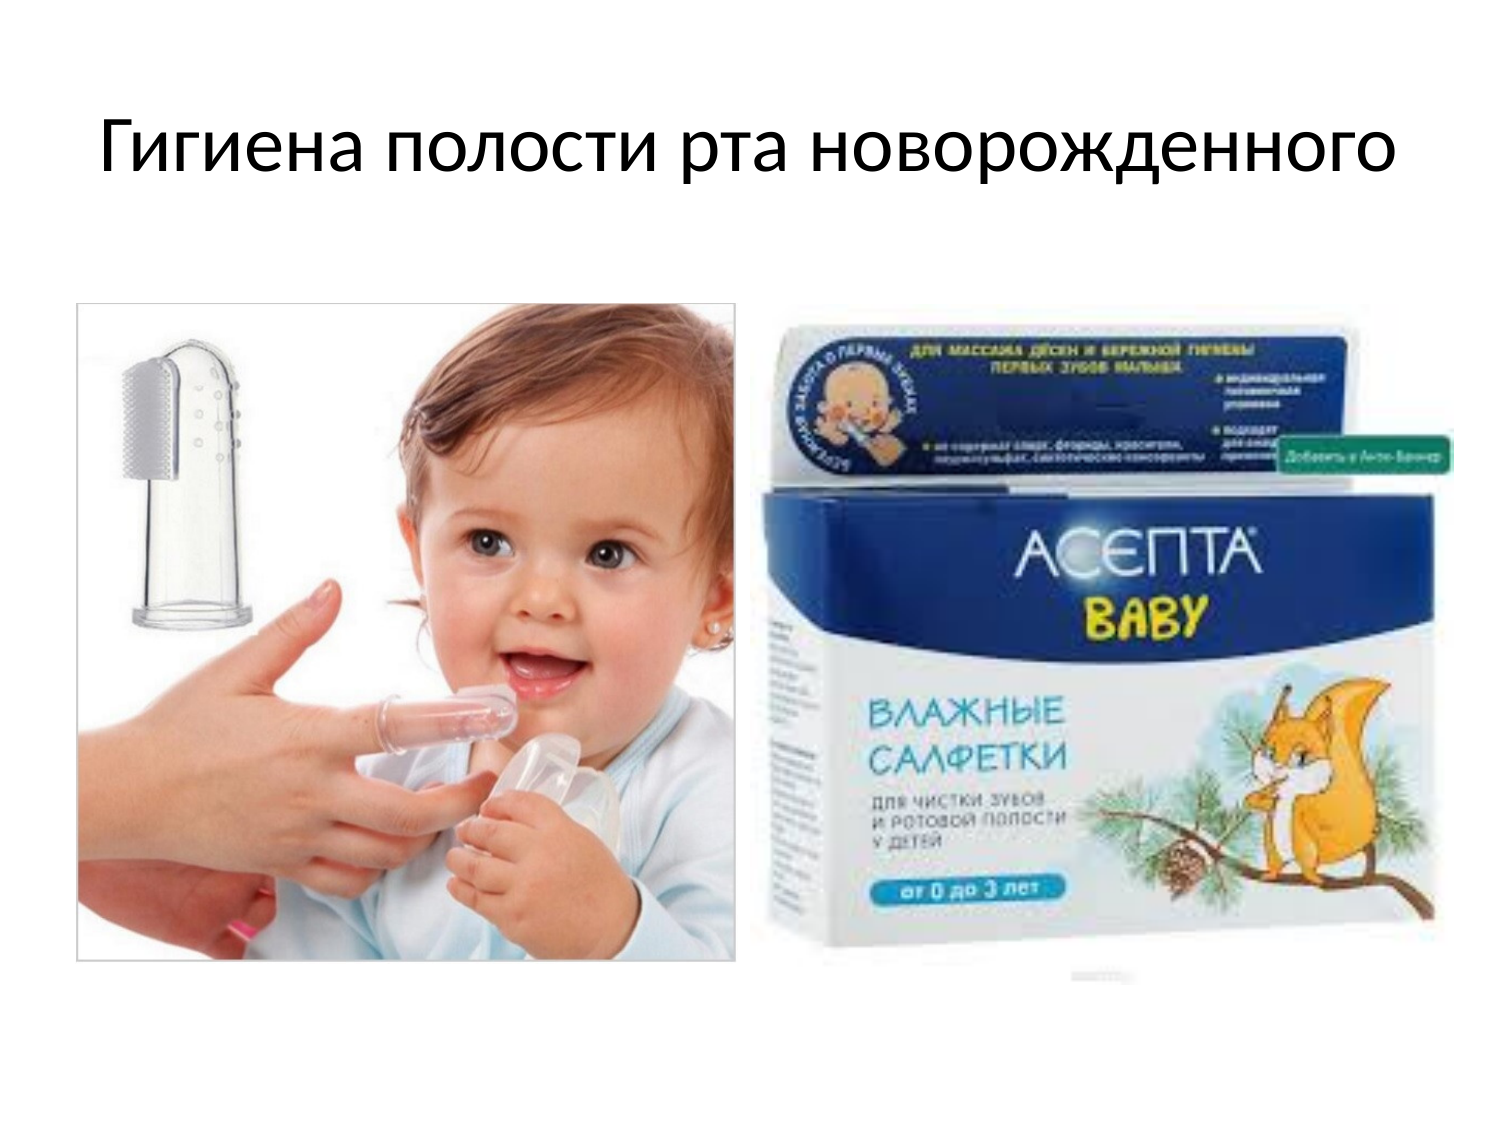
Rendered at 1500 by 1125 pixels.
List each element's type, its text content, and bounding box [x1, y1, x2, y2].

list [74, 303, 738, 965]
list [749, 304, 1454, 985]
title Гигиена полости рта новорожденного [74, 44, 1426, 233]
